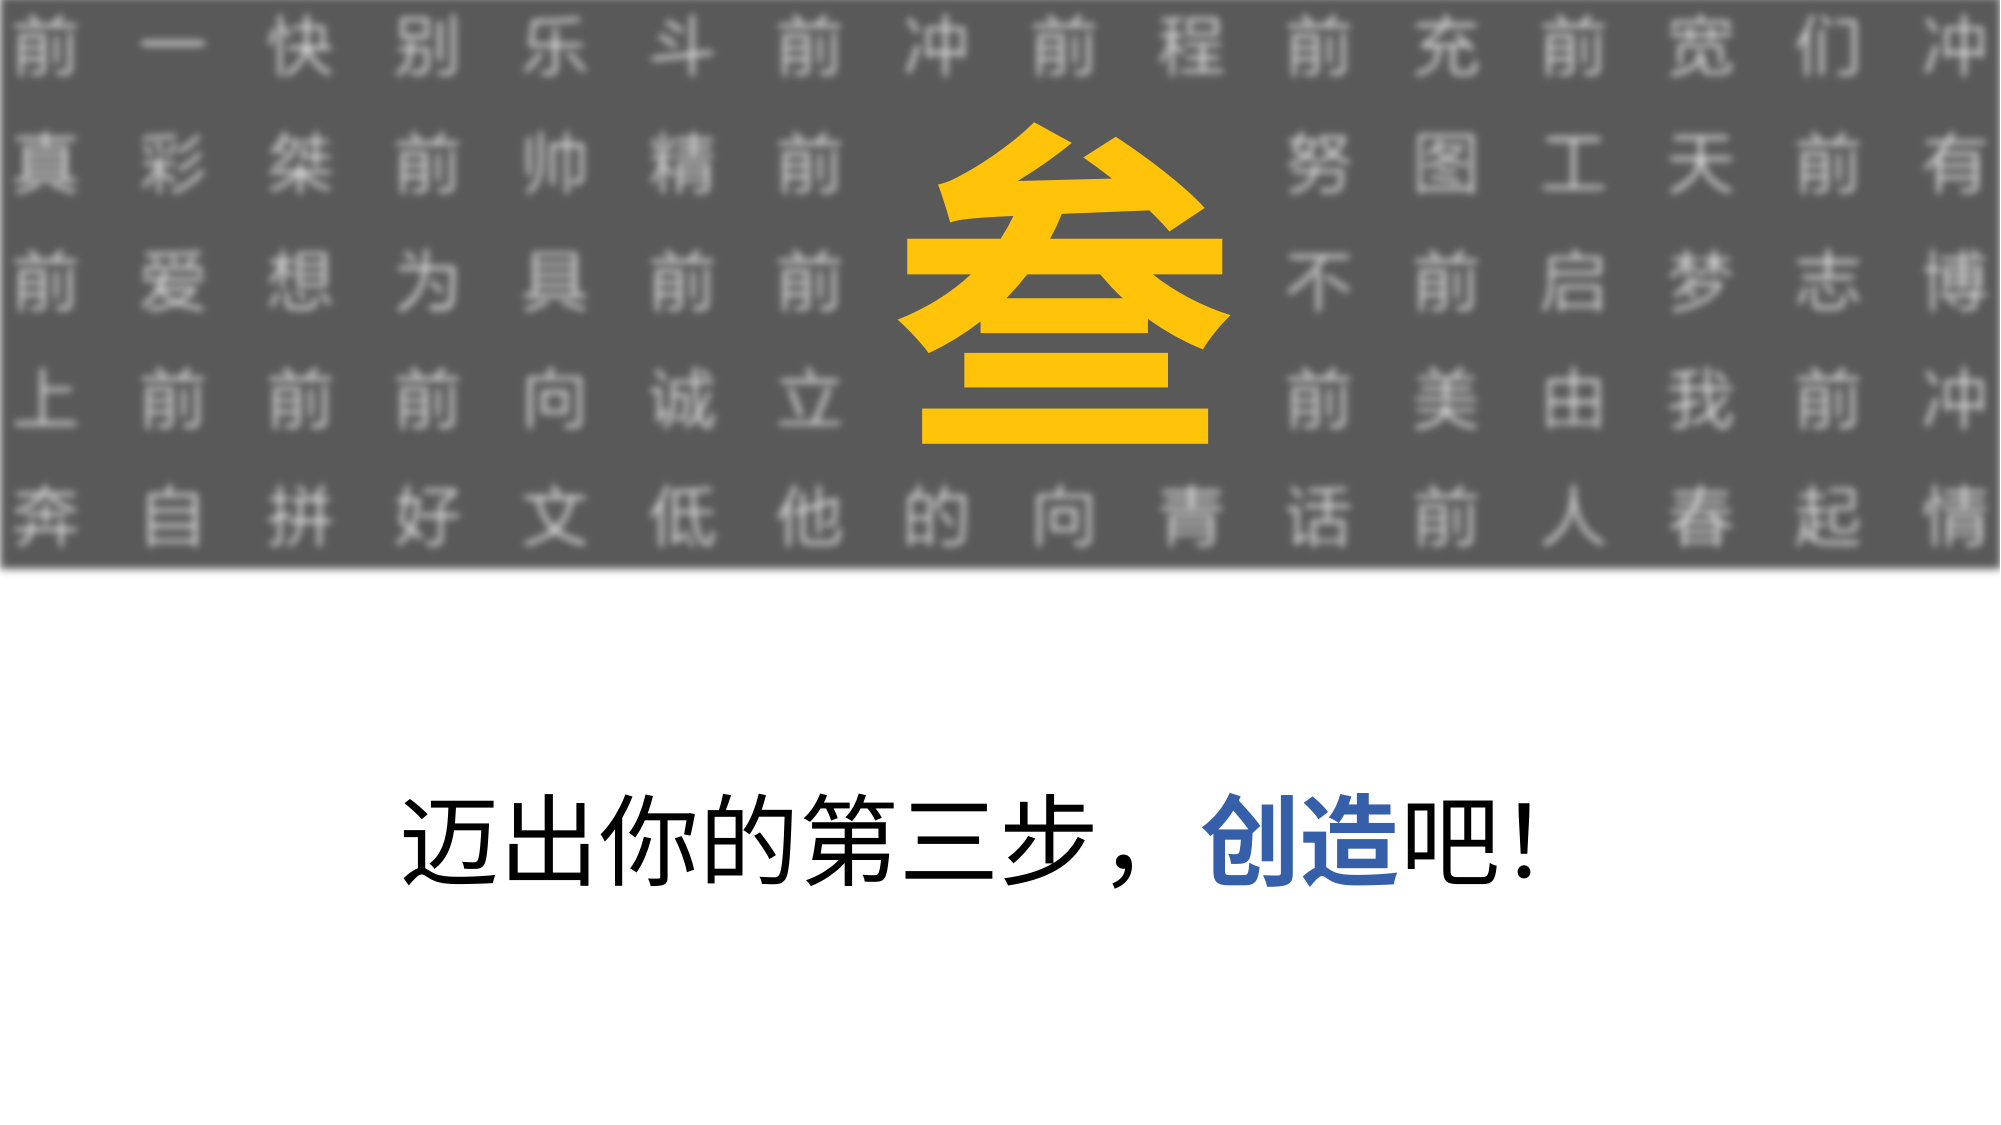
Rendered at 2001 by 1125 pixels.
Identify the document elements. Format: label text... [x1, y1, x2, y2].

text_box 迈出你的第三步，创造吧！ [382, 770, 1618, 906]
picture [0, 0, 2000, 598]
